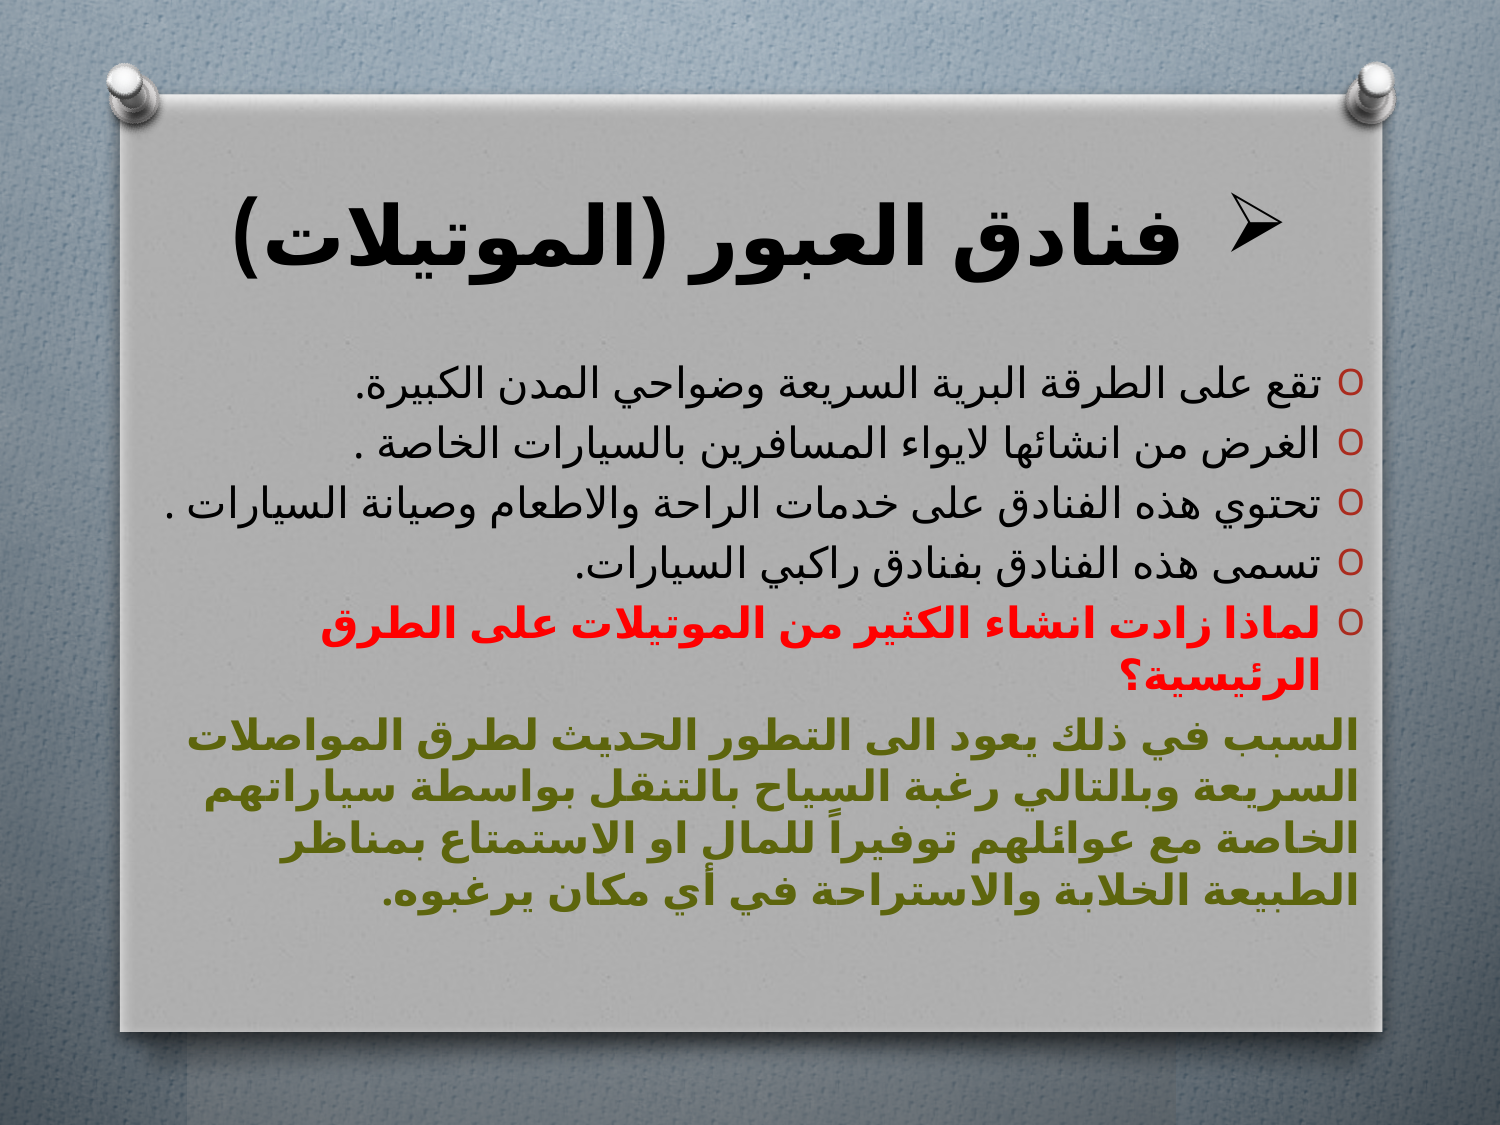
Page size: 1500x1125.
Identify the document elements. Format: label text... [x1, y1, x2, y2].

picture [75, 29, 198, 153]
title فنادق العبور (الموتيلات) [179, 134, 1323, 332]
picture [1317, 35, 1439, 156]
list تقع على الطرقة البرية السريعة وضواحي المدن الكبيرة. الغرض من انشائها لايواء المسافرين بالسيارات الخاصة . تحتوي هذه الفنادق على خدمات الراحة والاطعام وصيانة السيارات . تسمى هذه الفنادق بفنادق راكبي السيارات. لماذا زادت انشاء الكثير من الموتيلات على الطرق الرئيسية؟ السبب في ذلك يعود الى التطور الحديث لطرق المواصلات السريعة وبالتالي رغبة السياح بالتنقل بواسطة سياراتهم الخاصة مع عوائلهم توفيراً للمال او الاستمتاع بمناظر الطبيعة الخلابة والاستراحة في أي مكان يرغبوه. [135, 347, 1376, 939]
